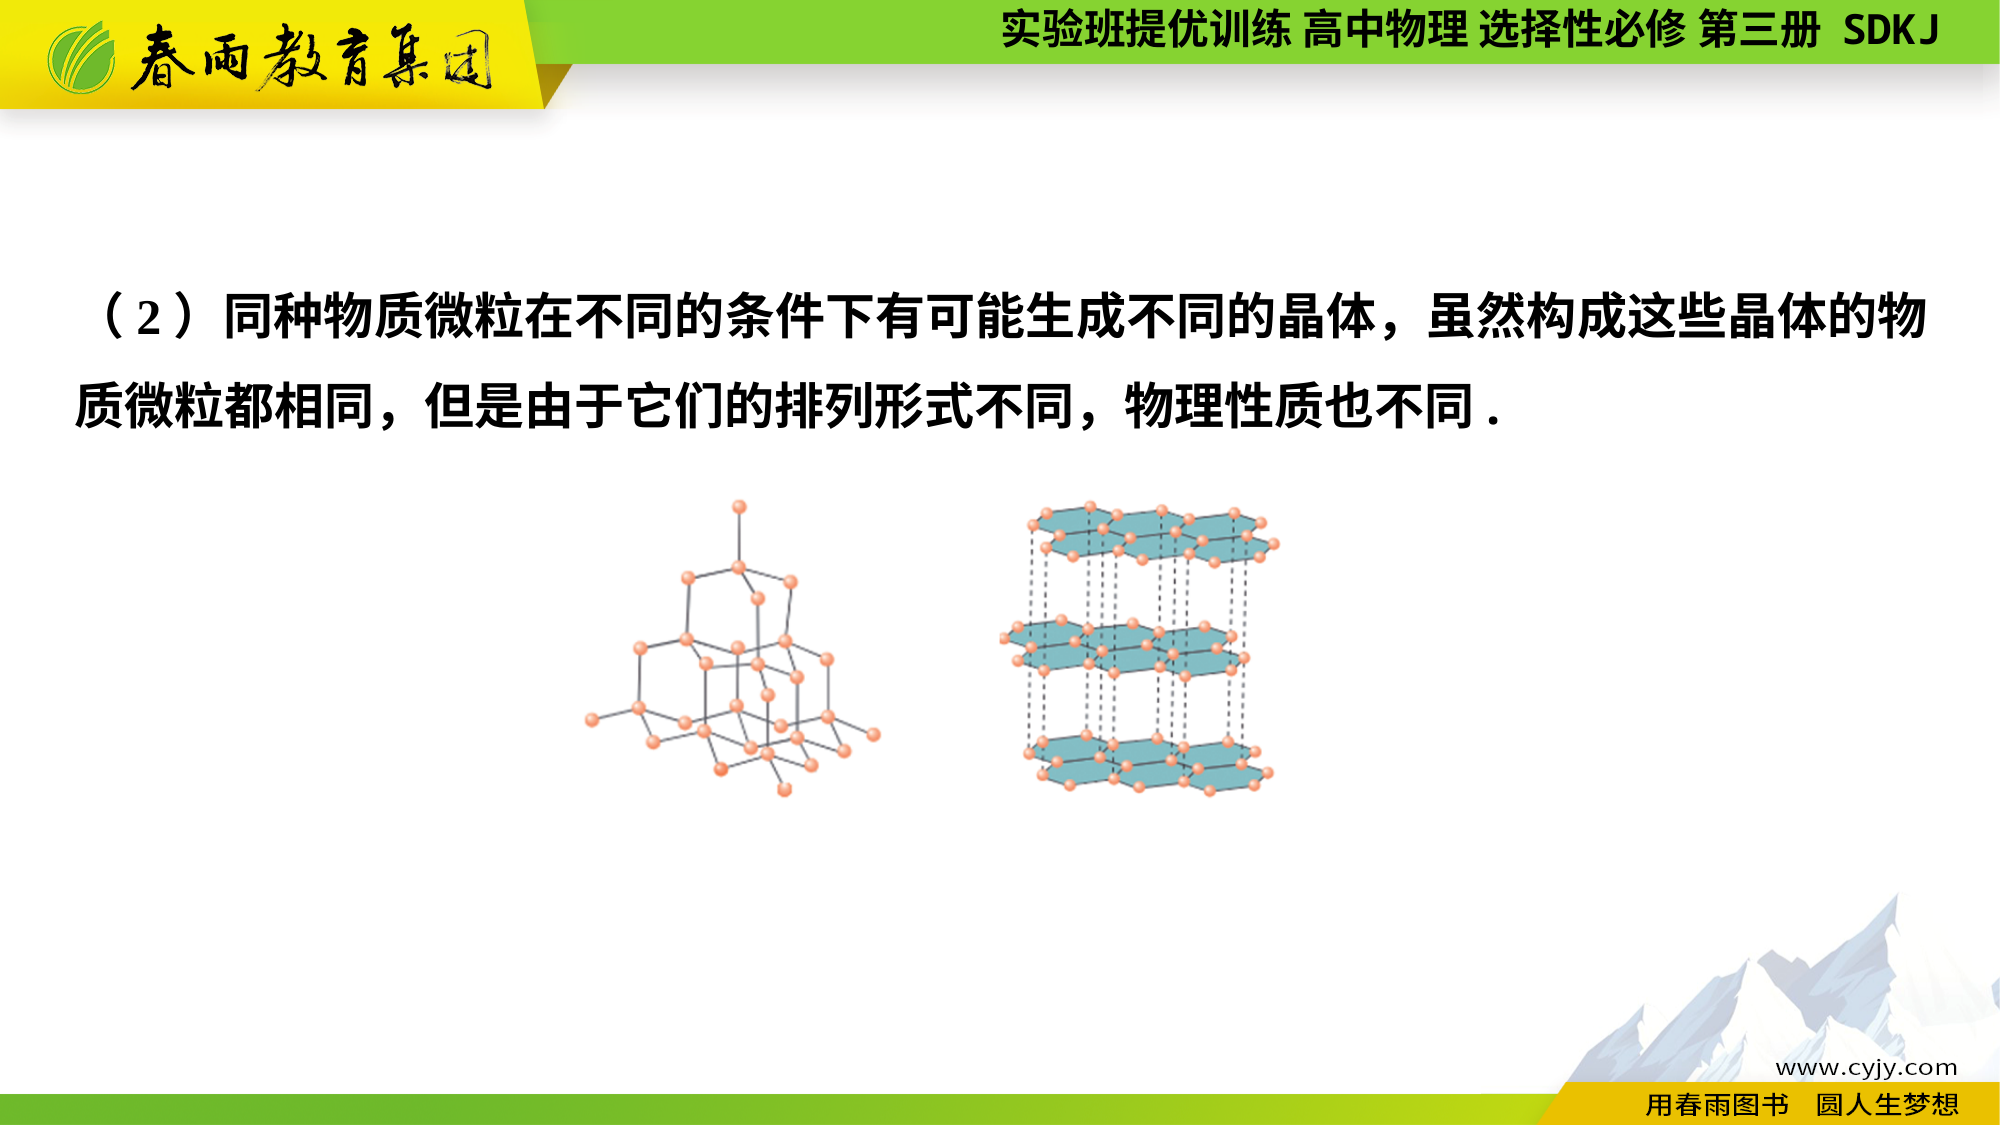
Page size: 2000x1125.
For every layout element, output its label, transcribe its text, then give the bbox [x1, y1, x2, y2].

list （2）同种物质微粒在不同的条件下有可能生成不同的晶体，虽然构成这些晶体的物质微粒都相同，但是由于它们的排列形式不同，物理性质也不同. [59, 247, 1944, 433]
picture [0, 0, 2000, 1125]
